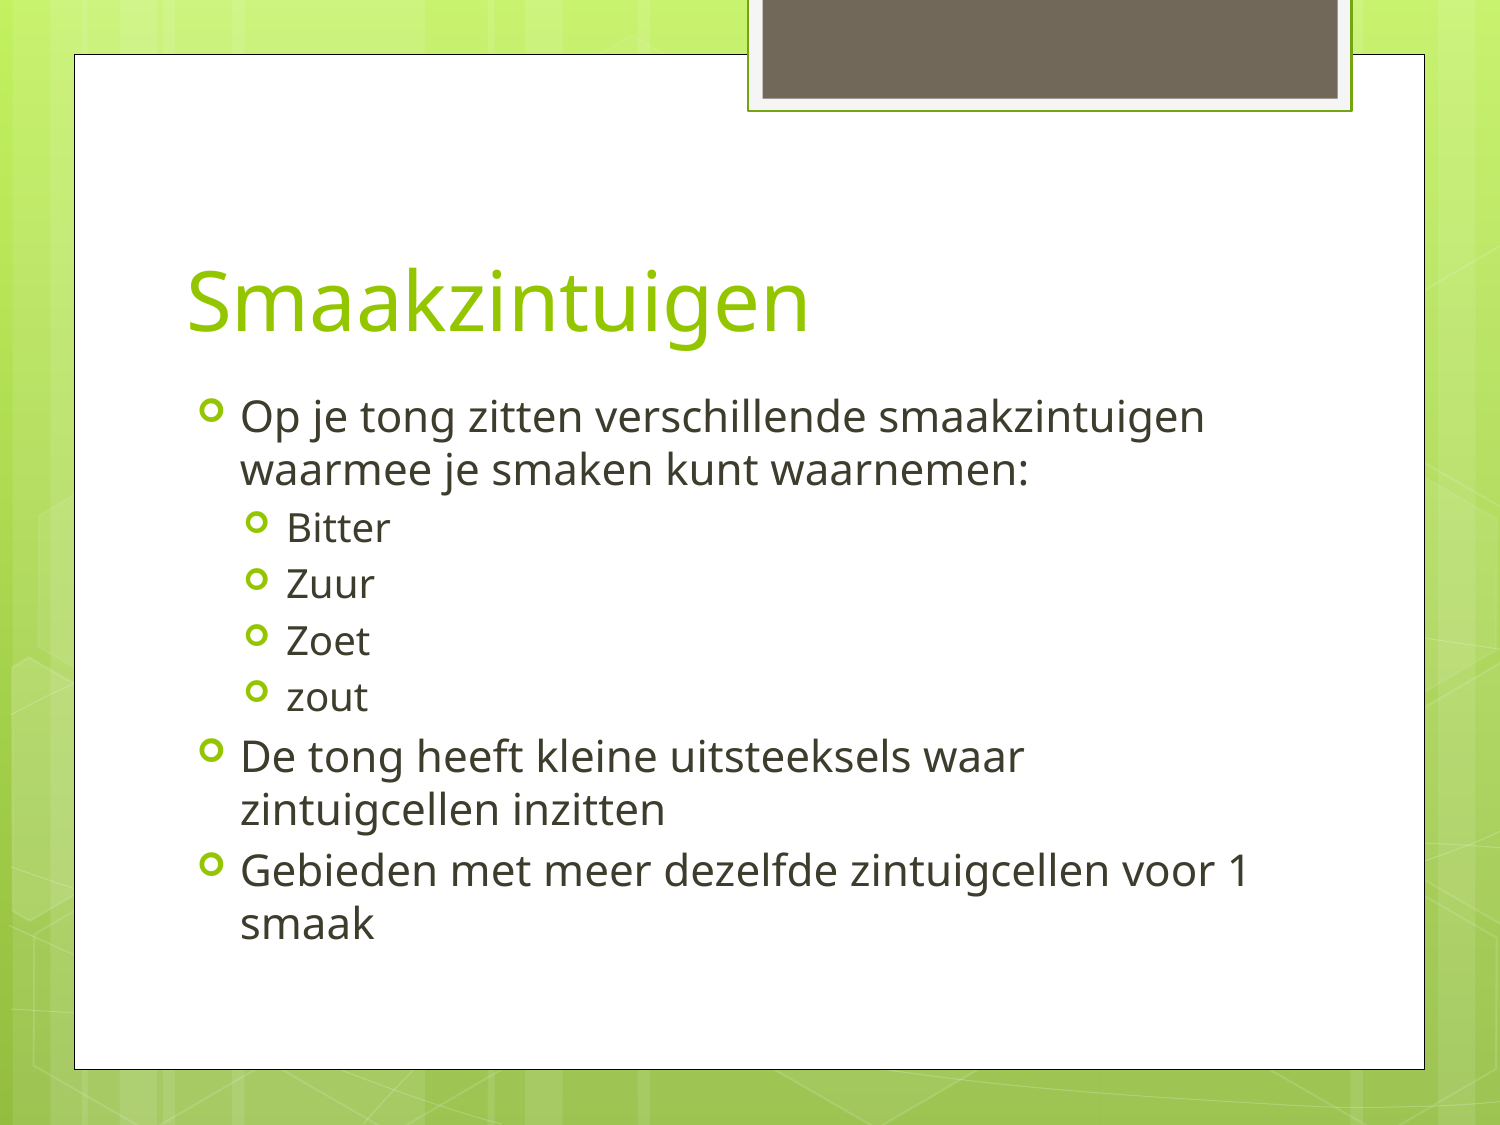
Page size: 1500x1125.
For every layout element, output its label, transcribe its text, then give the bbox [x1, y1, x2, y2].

title Smaakzintuigen [171, 168, 1324, 357]
list Op je tong zitten verschillende smaakzintuigen waarmee je smaken kunt waarnemen: Bitter Zuur Zoet zout De tong heeft kleine uitsteeksels waar zintuigcellen inzitten Gebieden met meer dezelfde zintuigcellen voor 1 smaak [171, 381, 1283, 957]
